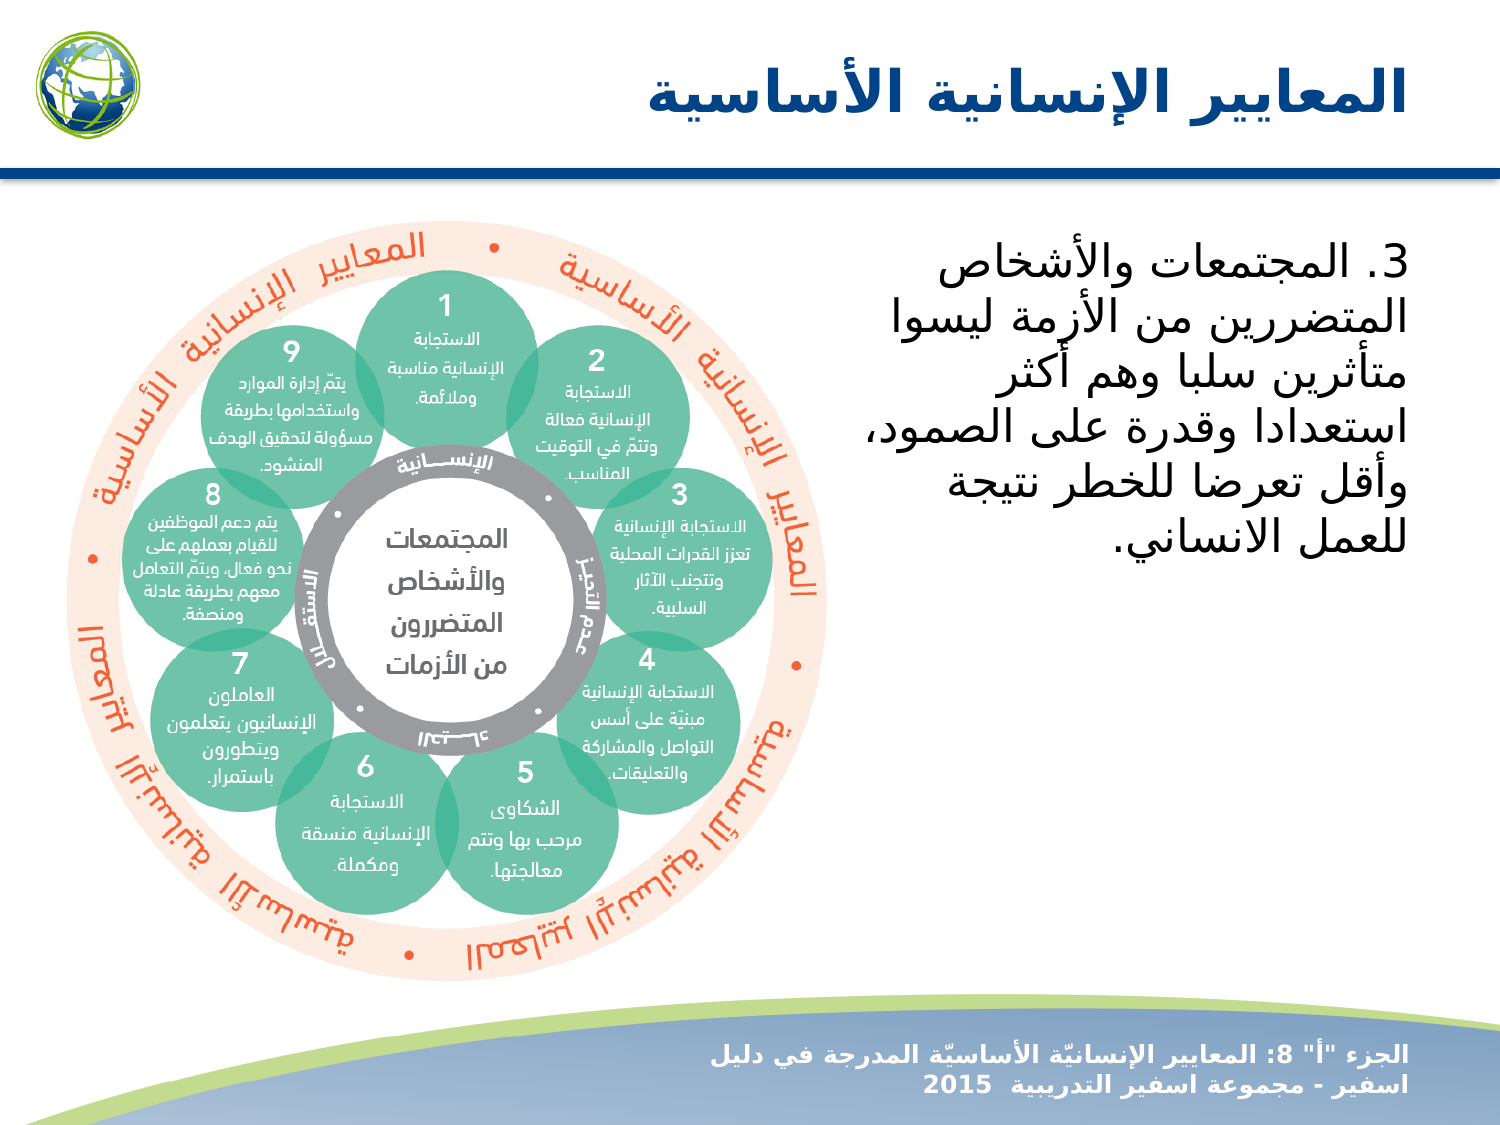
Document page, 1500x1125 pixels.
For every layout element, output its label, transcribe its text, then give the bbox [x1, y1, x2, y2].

picture [0, 992, 1500, 1125]
list 3. المجتمعات والأشخاص المتضررين من الأزمة ليسوا متأثرين سلبا وهم أكثر استعدادا وقدرة على الصمود، وأقل تعرضا للخطر نتيجة للعمل الانساني. [840, 224, 1425, 1010]
footer الجزء "أ" 8: المعايير الإنسانيّة الأساسيّة المدرجة في دليل اسفير - مجموعة اسفير التدريبية 2015 [679, 1038, 1425, 1099]
picture [24, 26, 75, 147]
title المعايير الإنسانية الأساسية [75, 0, 1425, 178]
